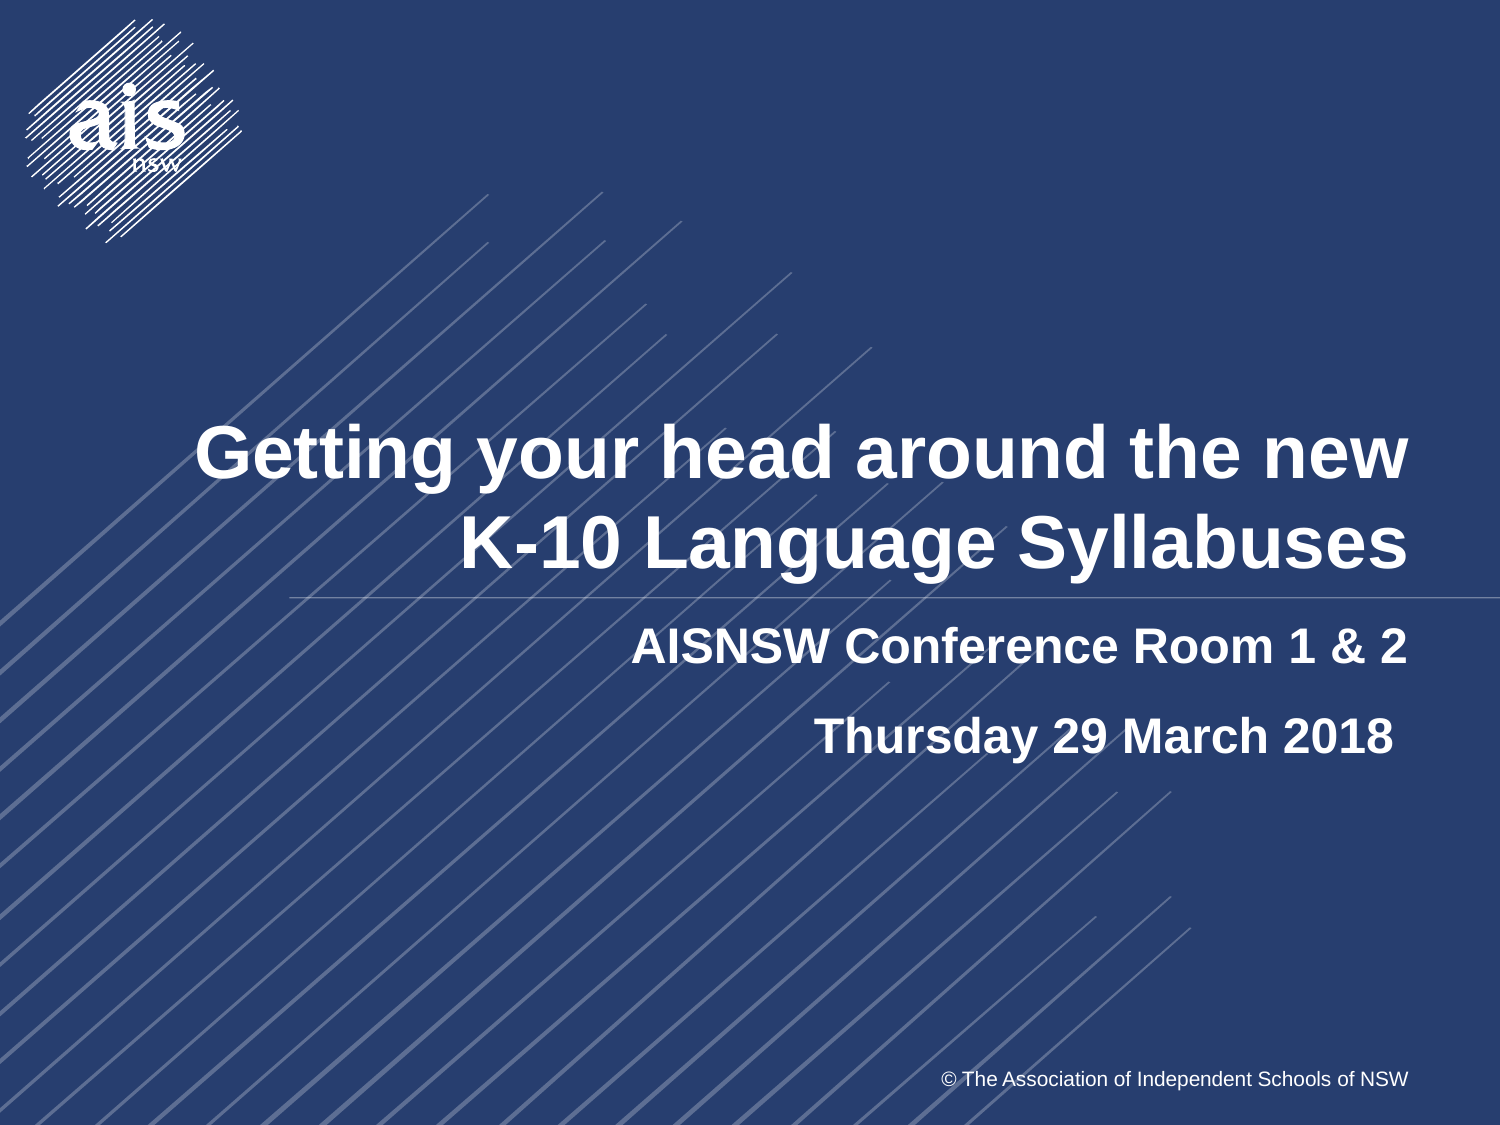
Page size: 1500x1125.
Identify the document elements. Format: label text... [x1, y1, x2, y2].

subtitle AISNSW Conference Room 1 & 2 Thursday 29 March 2018 [289, 605, 1424, 894]
title Getting your head around the new K-10 Language Syllabuses [150, 350, 1425, 592]
